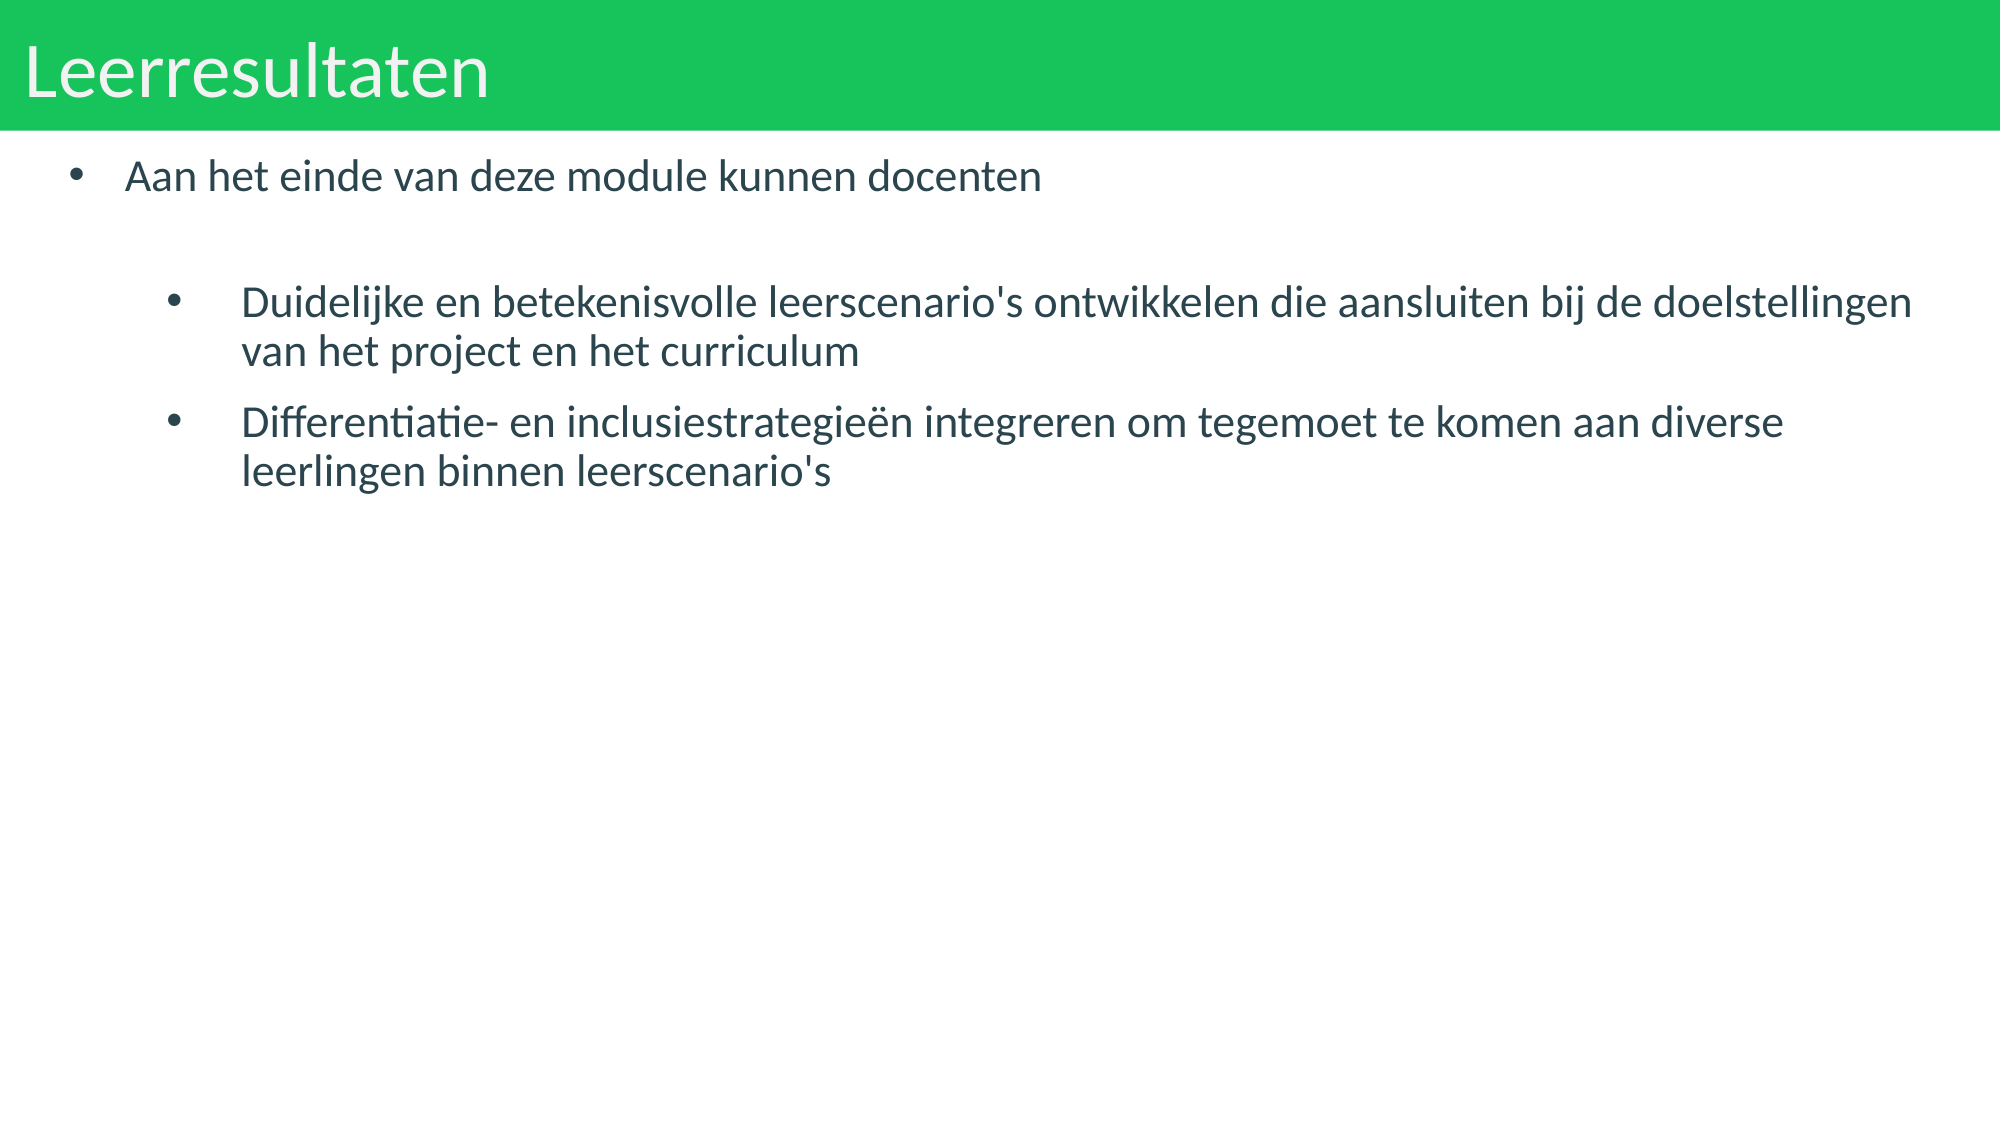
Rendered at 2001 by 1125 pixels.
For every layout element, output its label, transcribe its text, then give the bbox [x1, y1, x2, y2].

title Leerresultaten [16, 13, 1976, 131]
list Aan het einde van deze module kunnen docenten Duidelijke en betekenisvolle leerscenario's ontwikkelen die aansluiten bij de doelstellingen van het project en het curriculum Differentiatie- en inclusiestrategieën integreren om tegemoet te komen aan diverse leerlingen binnen leerscenario's [16, 144, 1976, 1108]
